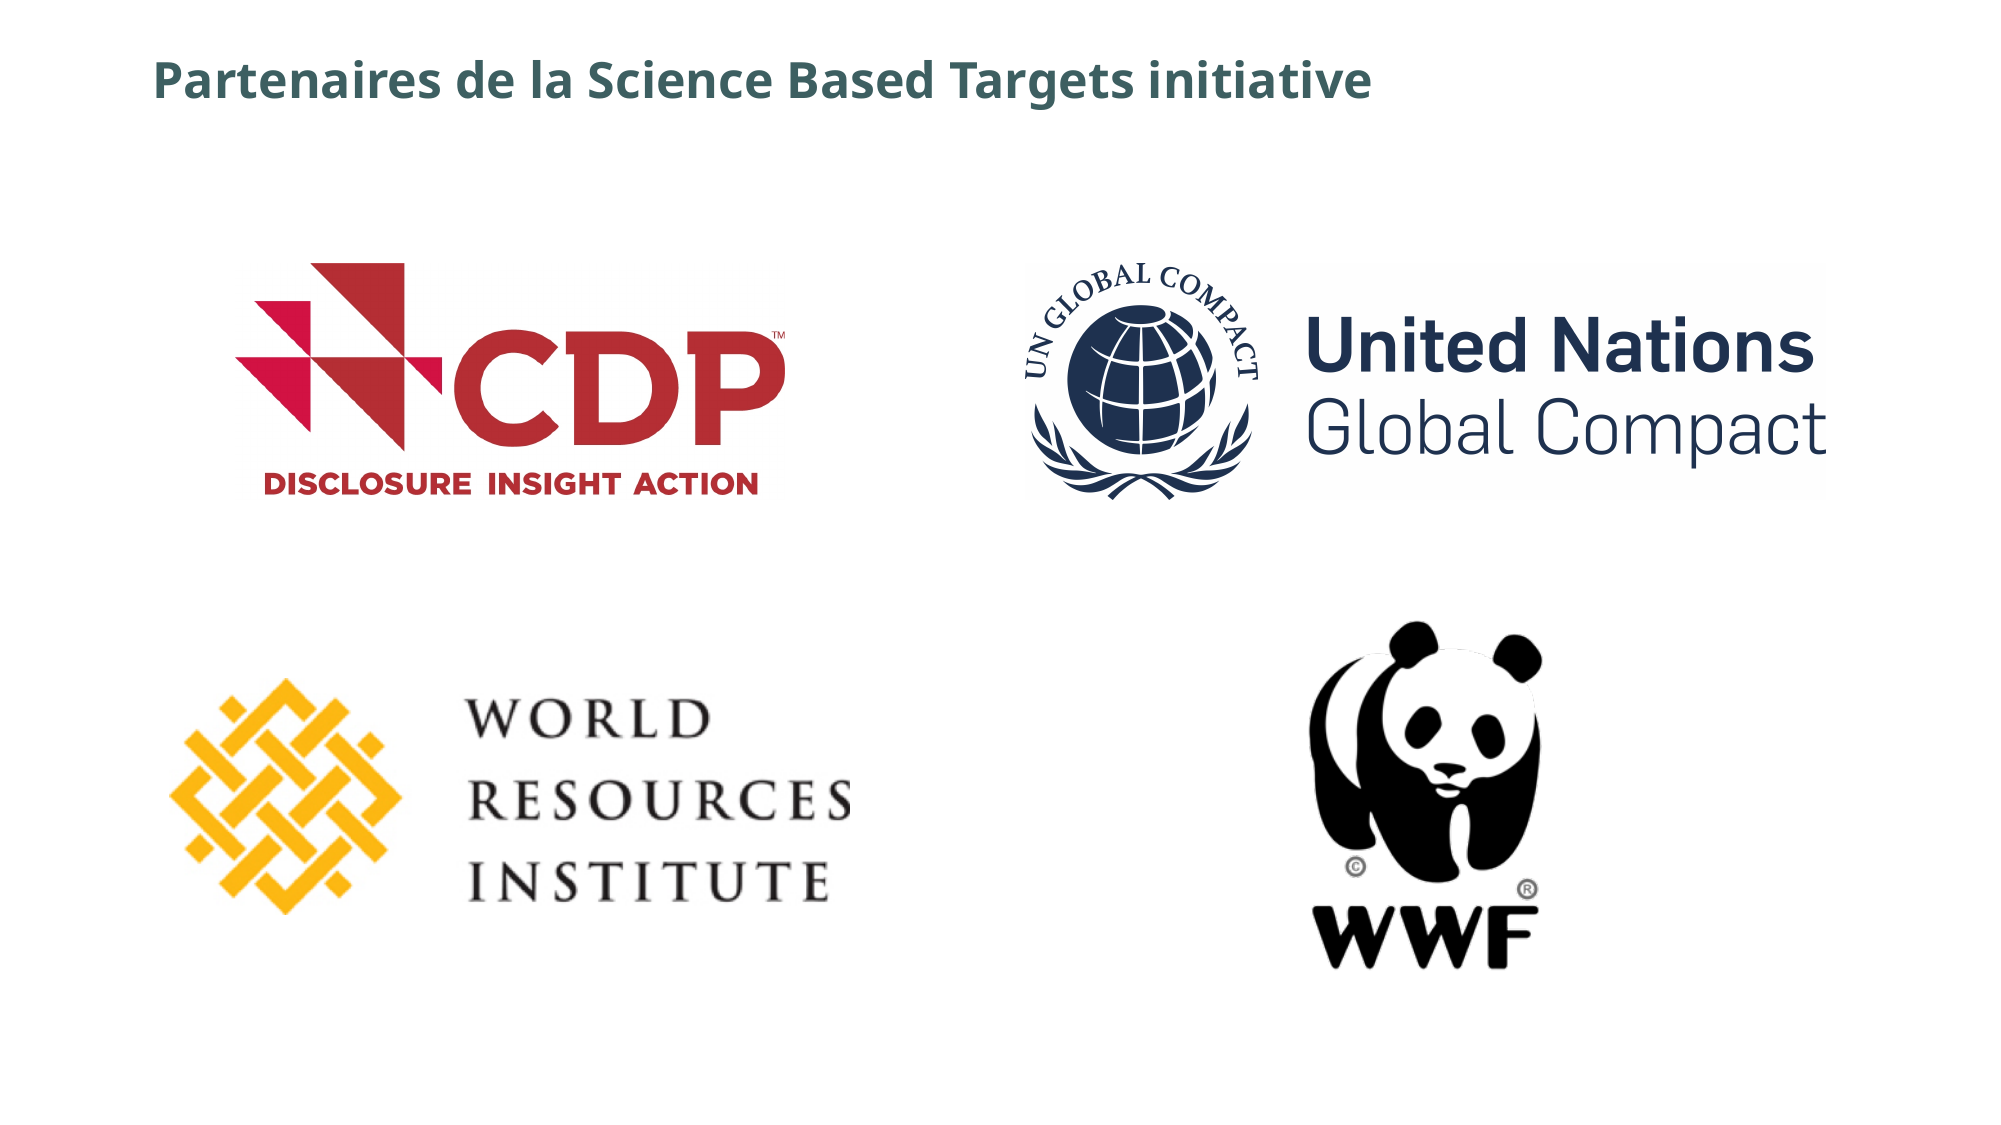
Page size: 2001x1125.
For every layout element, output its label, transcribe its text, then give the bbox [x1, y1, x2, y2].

picture [1307, 619, 1544, 974]
picture [235, 263, 785, 500]
picture [169, 678, 850, 915]
picture [1025, 263, 1826, 500]
title Partenaires de la Science Based Targets initiative [137, 26, 1863, 138]
